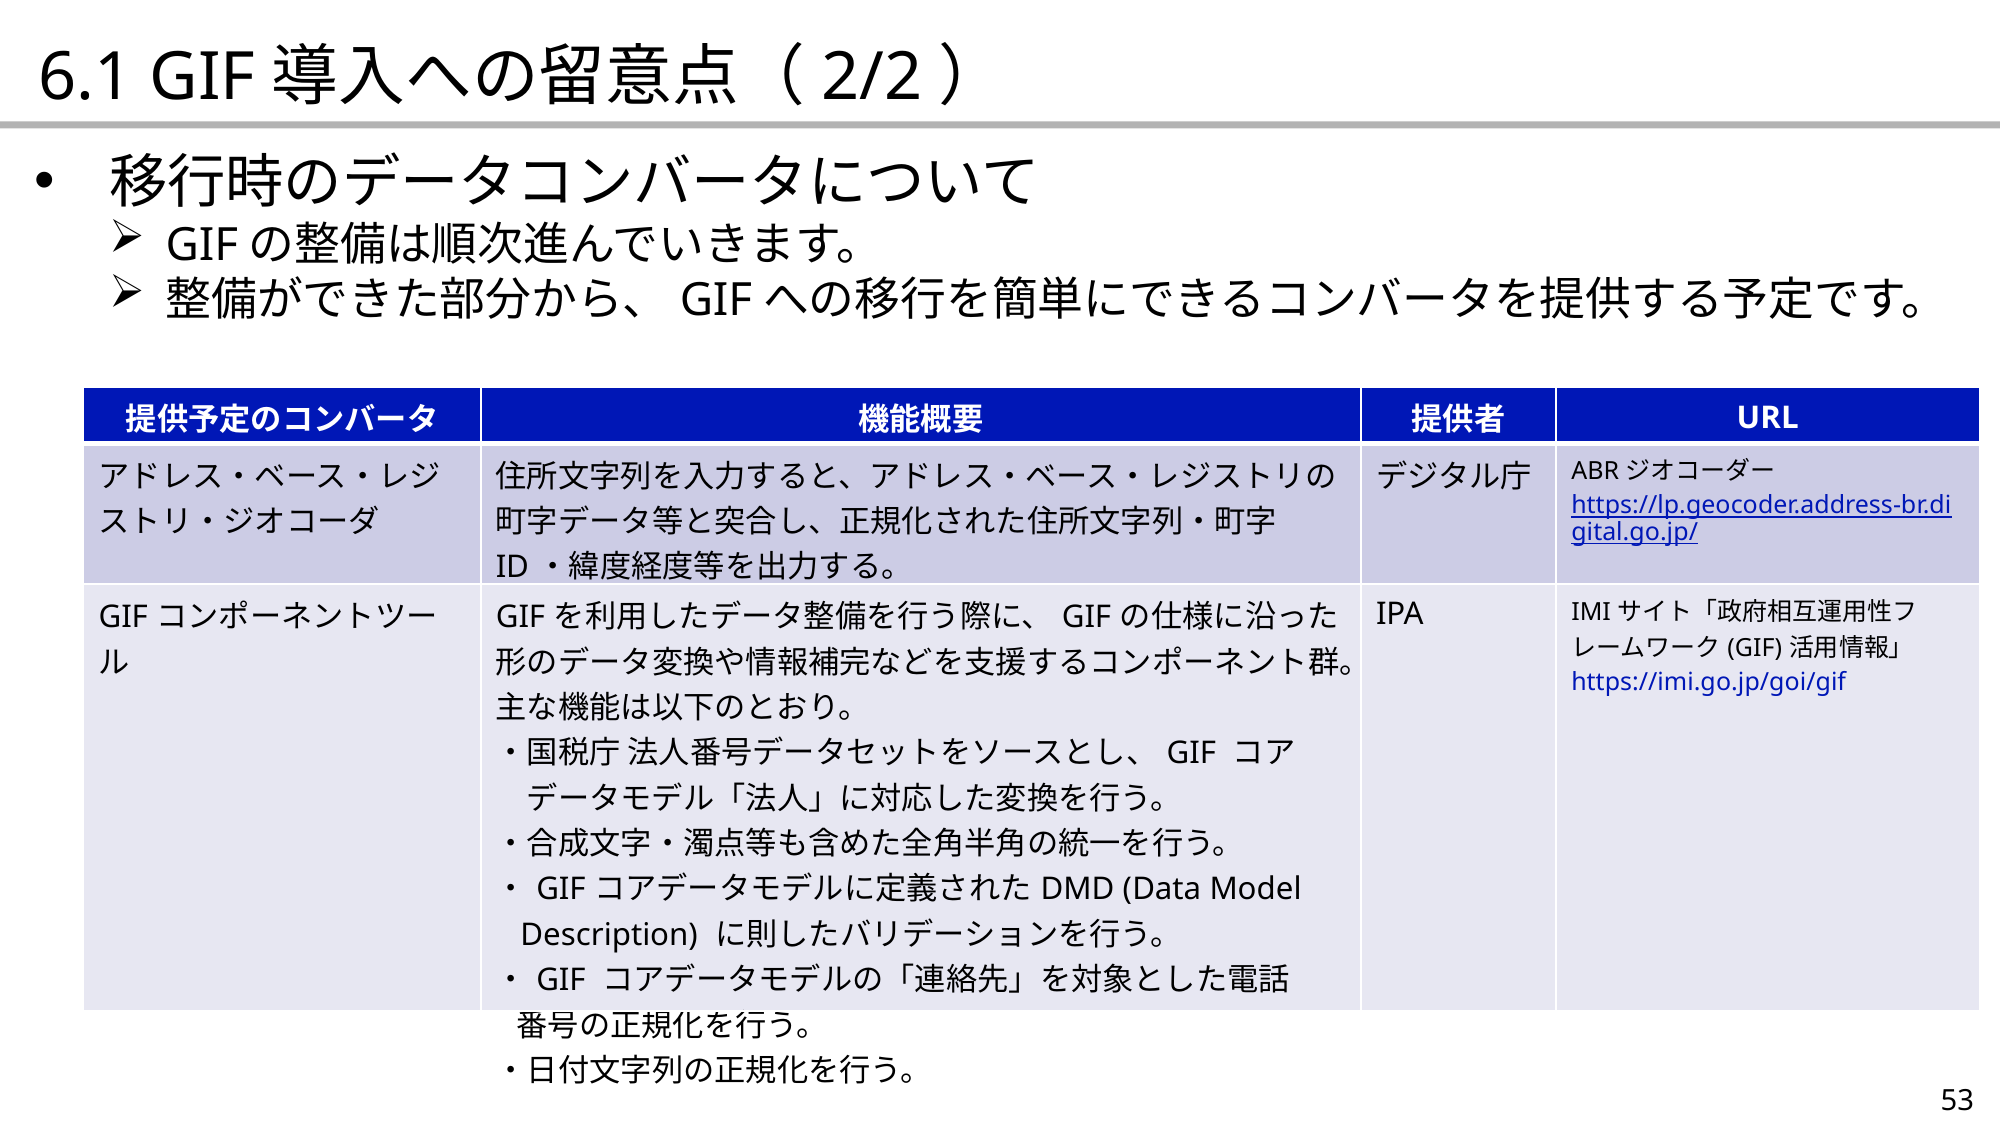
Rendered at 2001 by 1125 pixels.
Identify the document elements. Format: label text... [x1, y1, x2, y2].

slide_number 53 [1881, 1073, 1989, 1124]
table_cell 住所文字列を入力すると、アドレス・ベース・レジストリの町字データ等と突合し、正規化された住所文字列・町字ID・緯度経度等を出力する。 [482, 446, 1360, 583]
table_header 機能概要 [482, 388, 1360, 441]
table_cell IMIサイト「政府相互運用性フレームワーク(GIF)活用情報」 https://imi.go.jp/goi/gif [1557, 585, 1979, 1010]
table_header URL [1557, 388, 1979, 441]
table_cell IPA [1362, 585, 1555, 1010]
table_cell アドレス・ベース・レジストリ・ジオコーダ [84, 446, 480, 583]
table_cell GIFコンポーネントツール [84, 585, 480, 1010]
text_box 移行時のデータコンバータについて GIFの整備は順次進んでいきます。 整備ができた部分から、GIFへの移行を簡単にできるコンバータを提供する予定です。 [19, 137, 1957, 332]
table_header 提供者 [1362, 388, 1555, 441]
table_cell ABRジオコーダー https://lp.geocoder.address-br.digital.go.jp/ [1557, 446, 1979, 583]
text_box 6.1 GIF導入への留意点（2/2） [23, 34, 1910, 121]
table_header 提供予定のコンバータ [84, 388, 480, 441]
table_cell デジタル庁 [1362, 446, 1555, 583]
table_cell GIFを利用したデータ整備を行う際に、GIFの仕様に沿った形のデータ変換や情報補完などを支援するコンポーネント群。主な機能は以下のとおり。 ・国税庁 法人番号データセットをソースとし、GIF コア データモデル「法人」に対応した変換を行う。 ・合成文字・濁点等も含めた全角半角の統一を行う。 ・GIFコアデータモデルに定義されたDMD (Data Model Description) に則したバリデーションを行う。 ・GIF コアデータモデルの「連絡先」を対象とした電話 番号の正規化を行う。 ・日付文字列の正規化を行う。 [482, 585, 1360, 1010]
